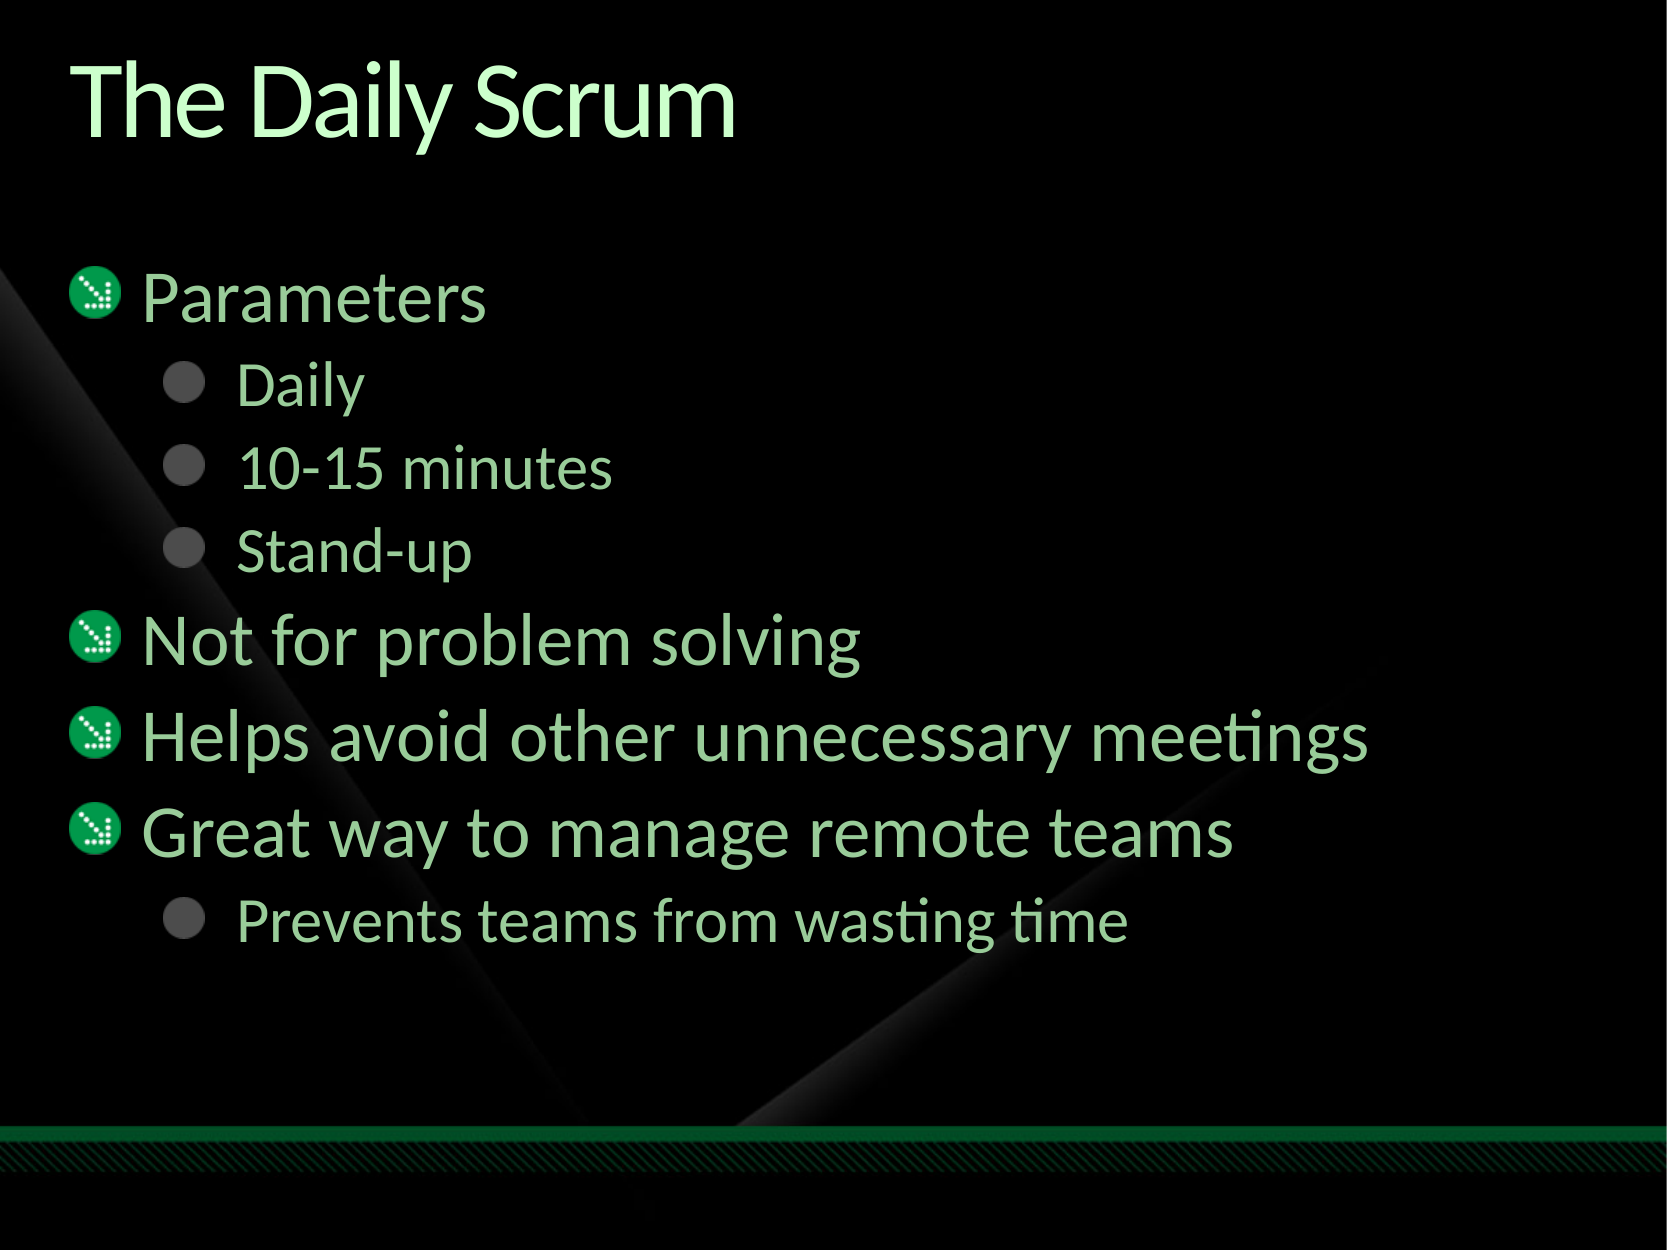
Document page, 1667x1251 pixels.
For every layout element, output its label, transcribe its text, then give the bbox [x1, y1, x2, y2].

picture [0, 0, 1667, 1250]
list Parameters Daily 10-15 minutes Stand-up Not for problem solving Helps avoid other unnecessary meetings Great way to manage remote teams Prevents teams from wasting time [69, 257, 1598, 661]
title The Daily Scrum [69, 41, 1598, 164]
